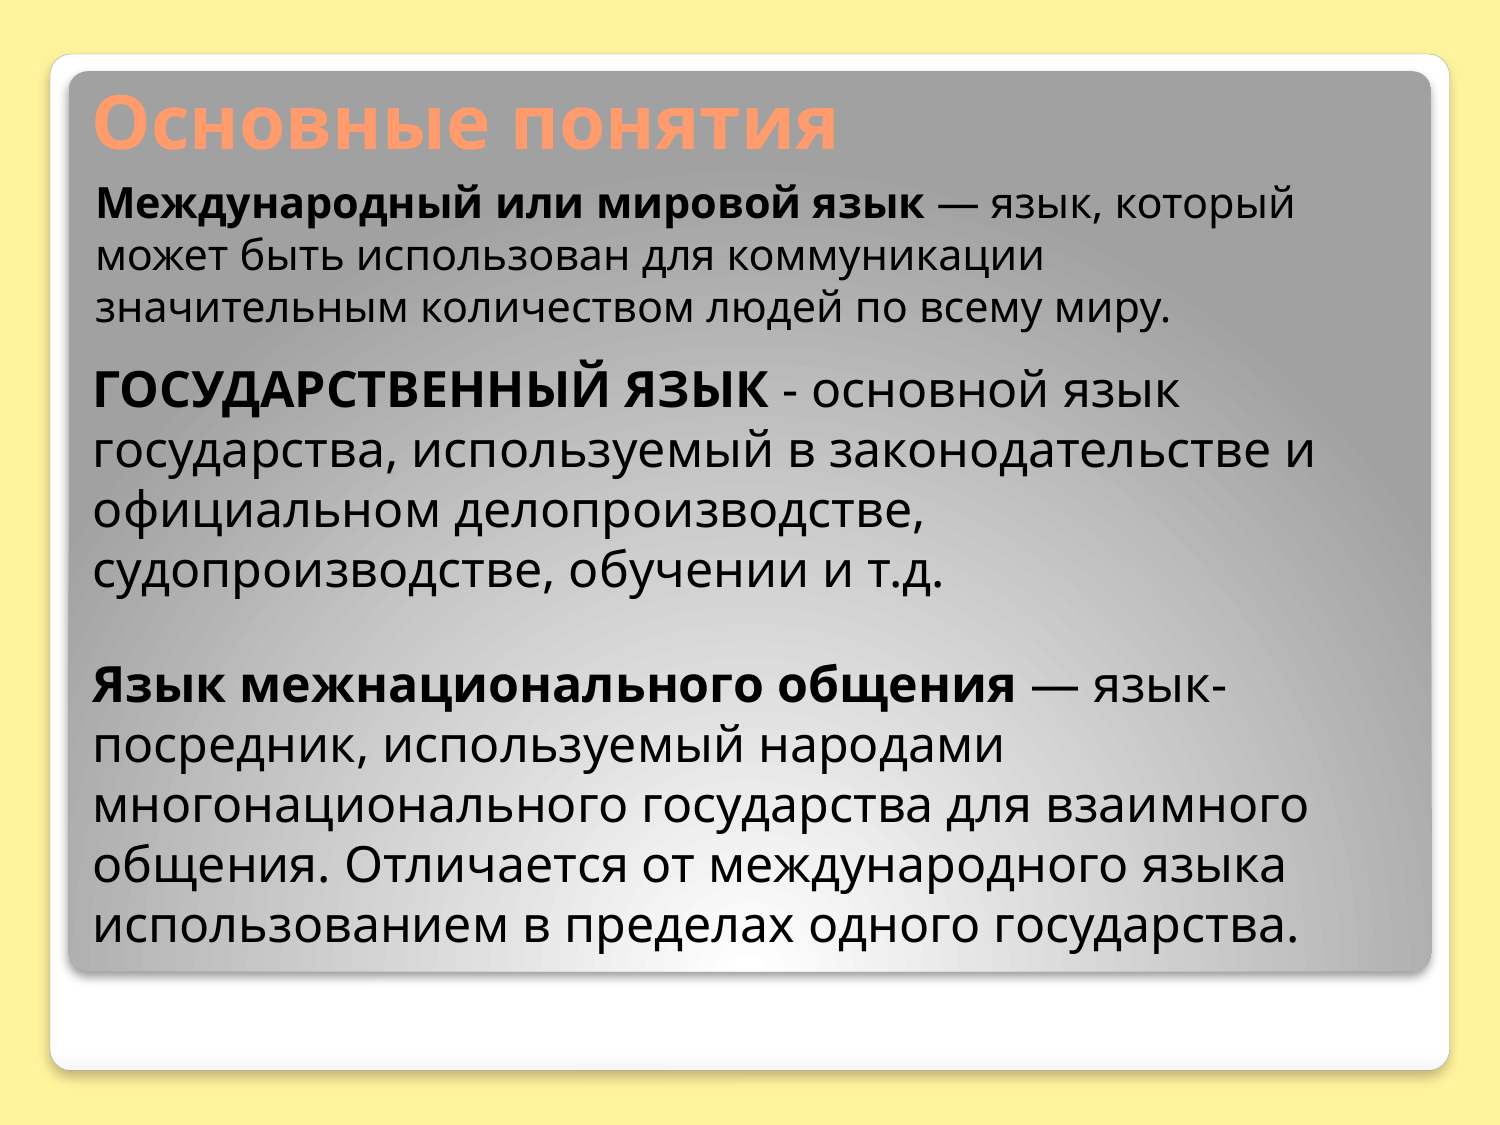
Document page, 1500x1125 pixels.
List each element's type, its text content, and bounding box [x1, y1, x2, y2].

title Основные понятия [76, 0, 1420, 173]
list Международный или мировой язык — язык, который может быть использован для коммуникации значительным количеством людей по всему миру. [64, 160, 1384, 445]
text_box Язык межнационального общения — язык-посредник, используемый народами многонационального государства для взаимного общения. Отличается от международного языка использованием в пределах одного государства. [77, 644, 1416, 960]
text_box ГОСУДАРСТВЕННЫЙ ЯЗЫК - основной язык государства, используемый в законодательстве и официальном делопроизводстве, судопроизводстве, обучении и т.д. [62, 267, 1382, 1024]
